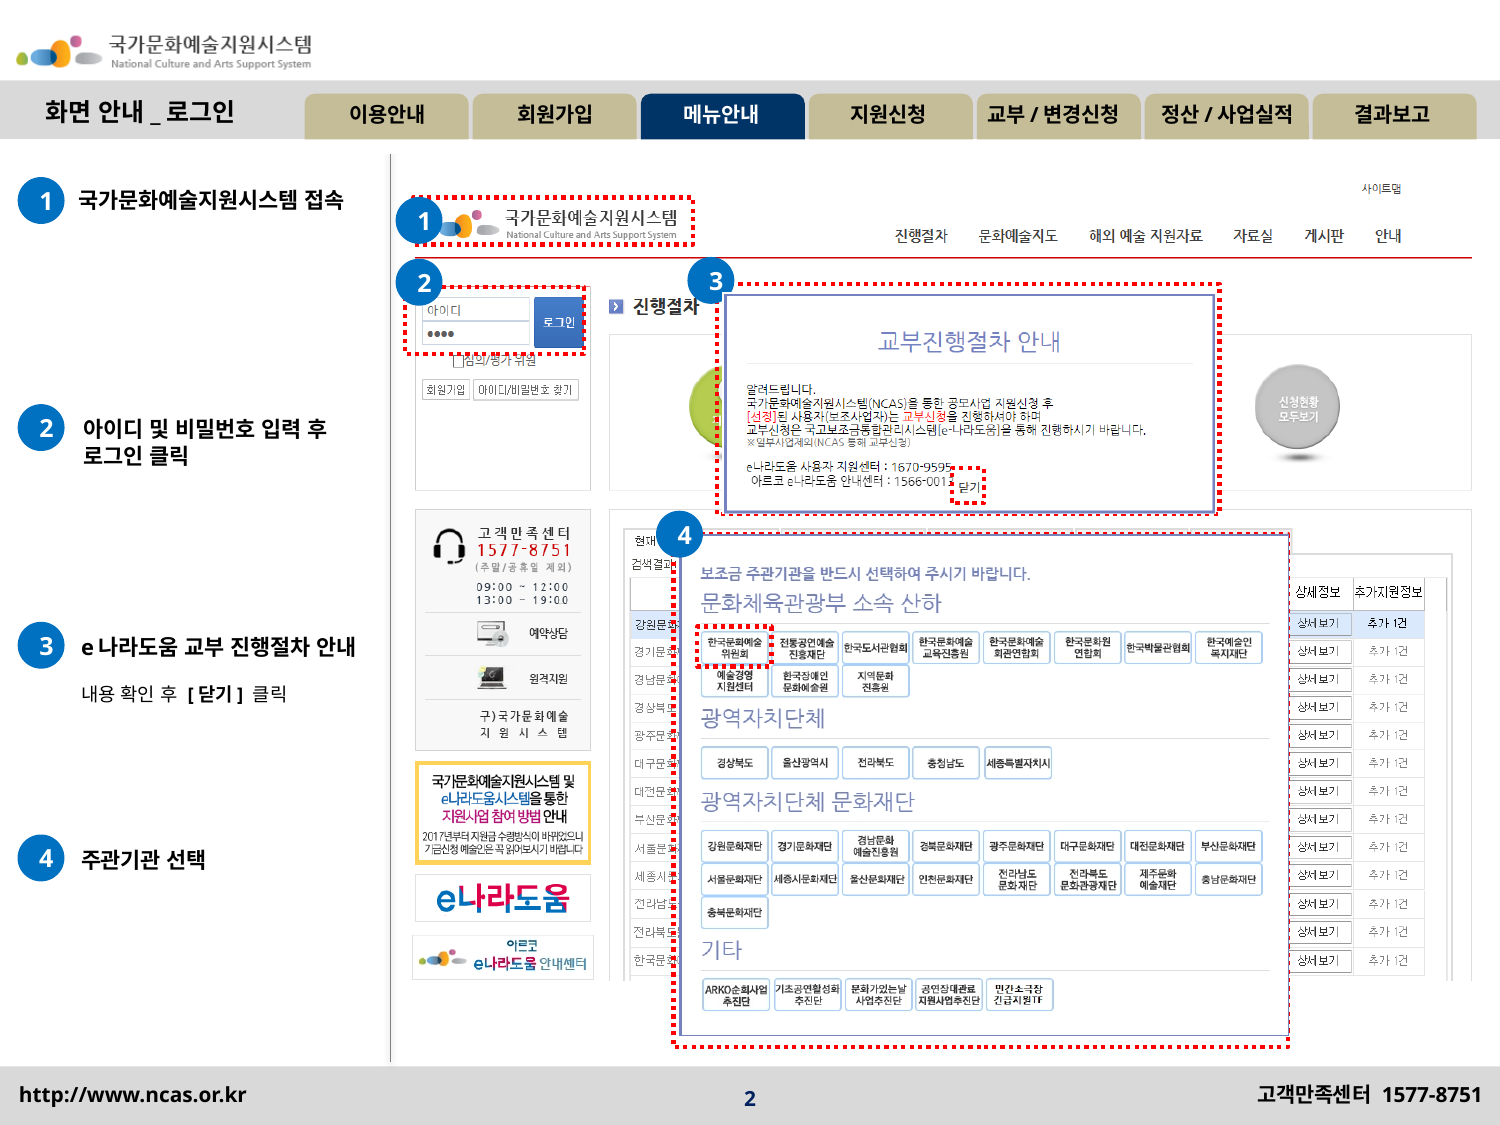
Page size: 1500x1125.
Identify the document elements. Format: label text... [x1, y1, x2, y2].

text_box e나라도움 교부 진행절차 안내 내용 확인 후 [닫기] 클릭 [66, 626, 372, 713]
text_box 화면 안내_로그인 [30, 89, 251, 135]
text_box 주관기관 선택 [66, 839, 223, 881]
text_box 2 [393, 267, 398, 297]
text_box [671, 989, 1290, 1049]
text_box 아이디 및 비밀번호 입력 후 로그인 클릭 [69, 408, 349, 476]
text_box 1 [15, 174, 63, 227]
picture [403, 176, 1478, 1036]
picture [6, 24, 324, 77]
text_box 국가문화예술지원시스템 접속 [63, 179, 396, 221]
text_box 1 [393, 206, 398, 235]
text_box 2 [15, 402, 67, 454]
text_box 3 [15, 619, 66, 671]
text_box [722, 291, 1216, 515]
text_box 4 [15, 832, 66, 884]
